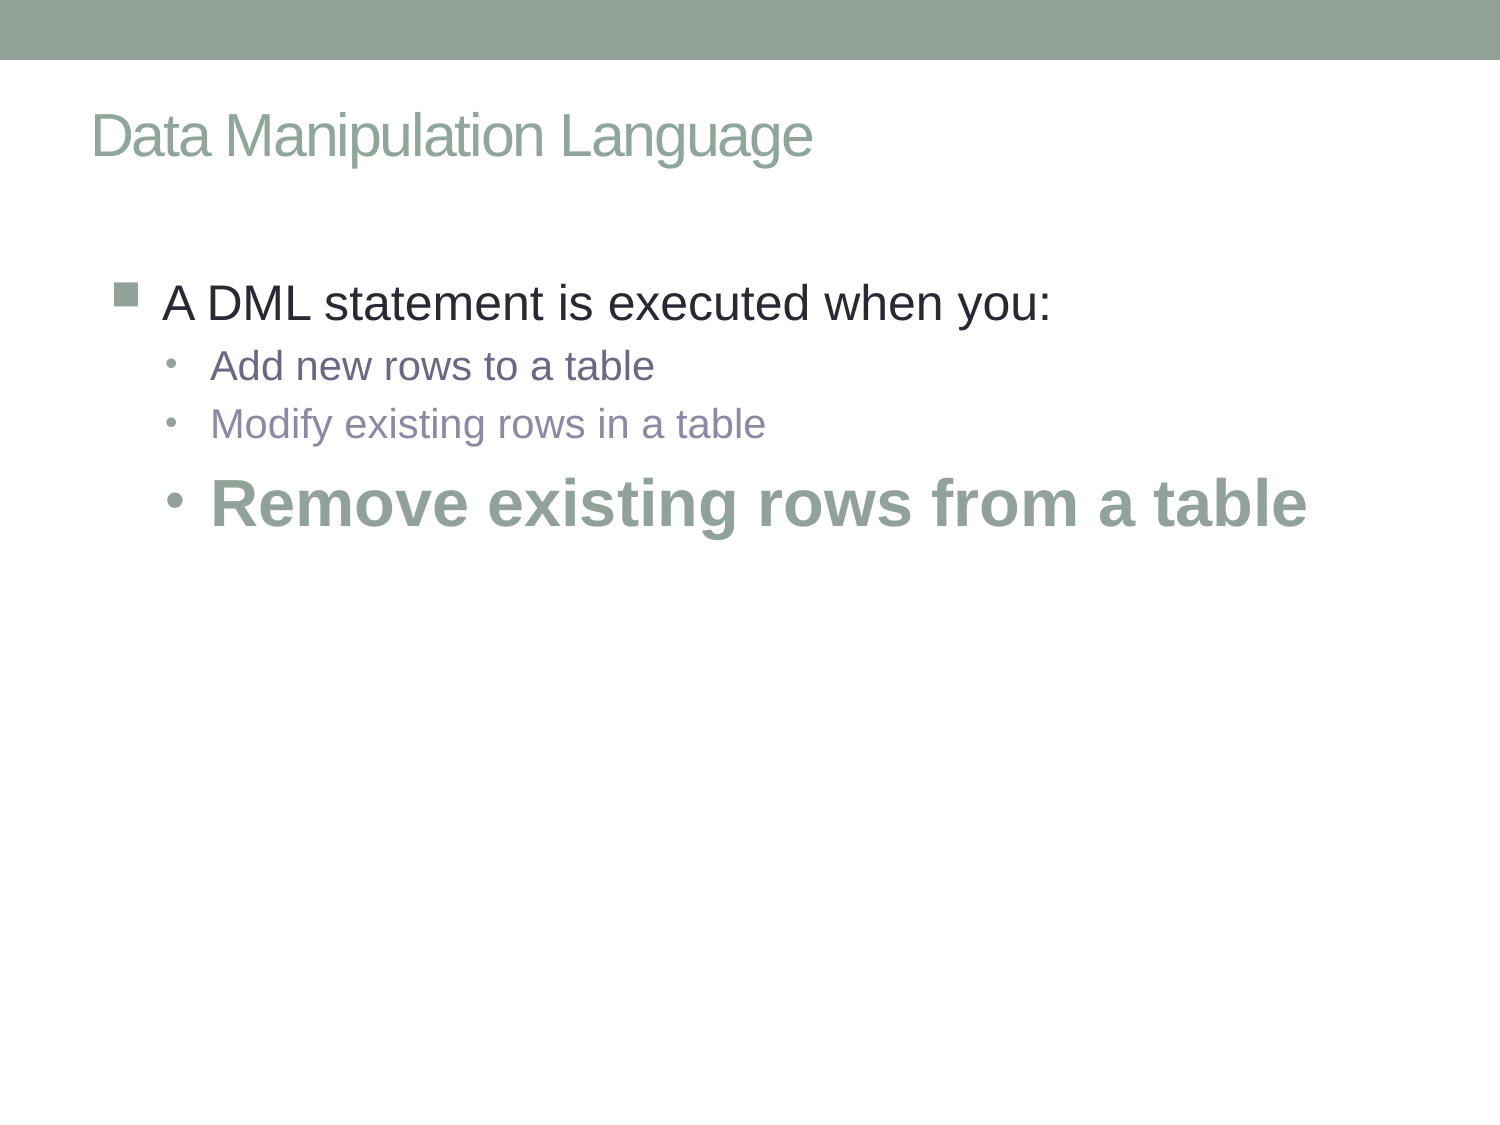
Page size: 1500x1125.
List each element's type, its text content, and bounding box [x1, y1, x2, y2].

title Data Manipulation Language [75, 87, 1425, 250]
list A DML statement is executed when you: Add new rows to a table Modify existing rows in a table Remove existing rows from a table [75, 262, 1425, 1063]
